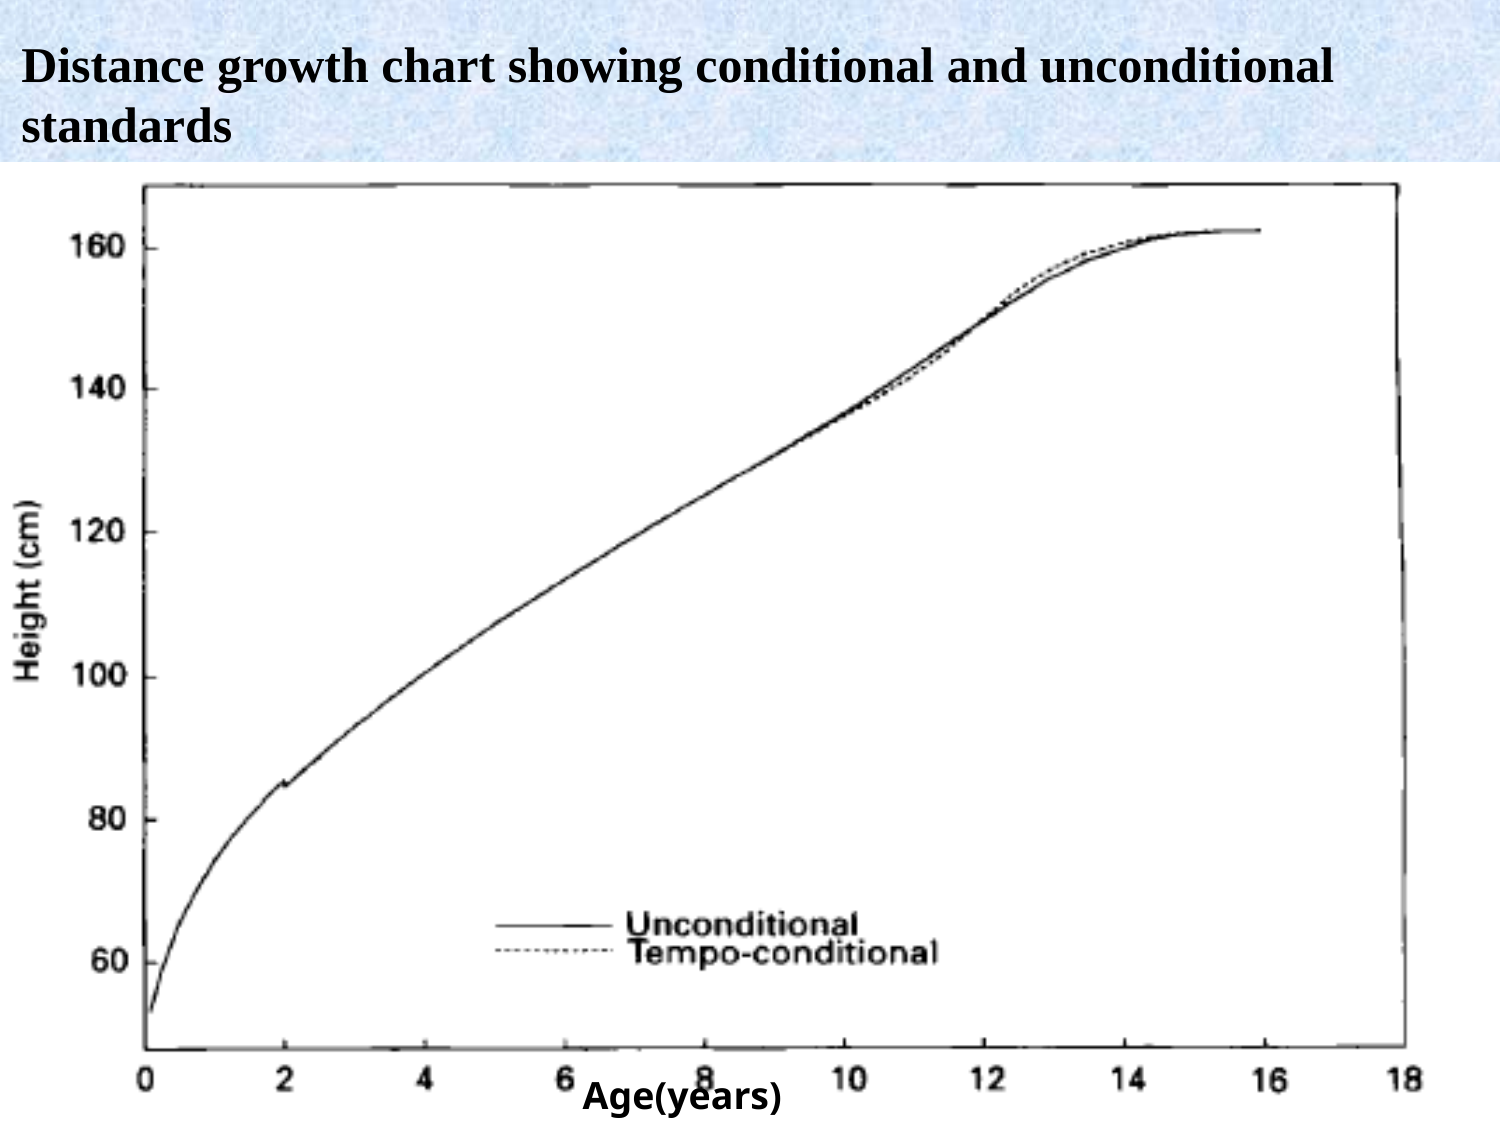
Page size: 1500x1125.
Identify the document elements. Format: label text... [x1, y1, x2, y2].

text_box Distance growth chart showing conditional and unconditional standards [6, 24, 1363, 156]
picture [0, 0, 1500, 157]
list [0, 161, 1500, 1125]
